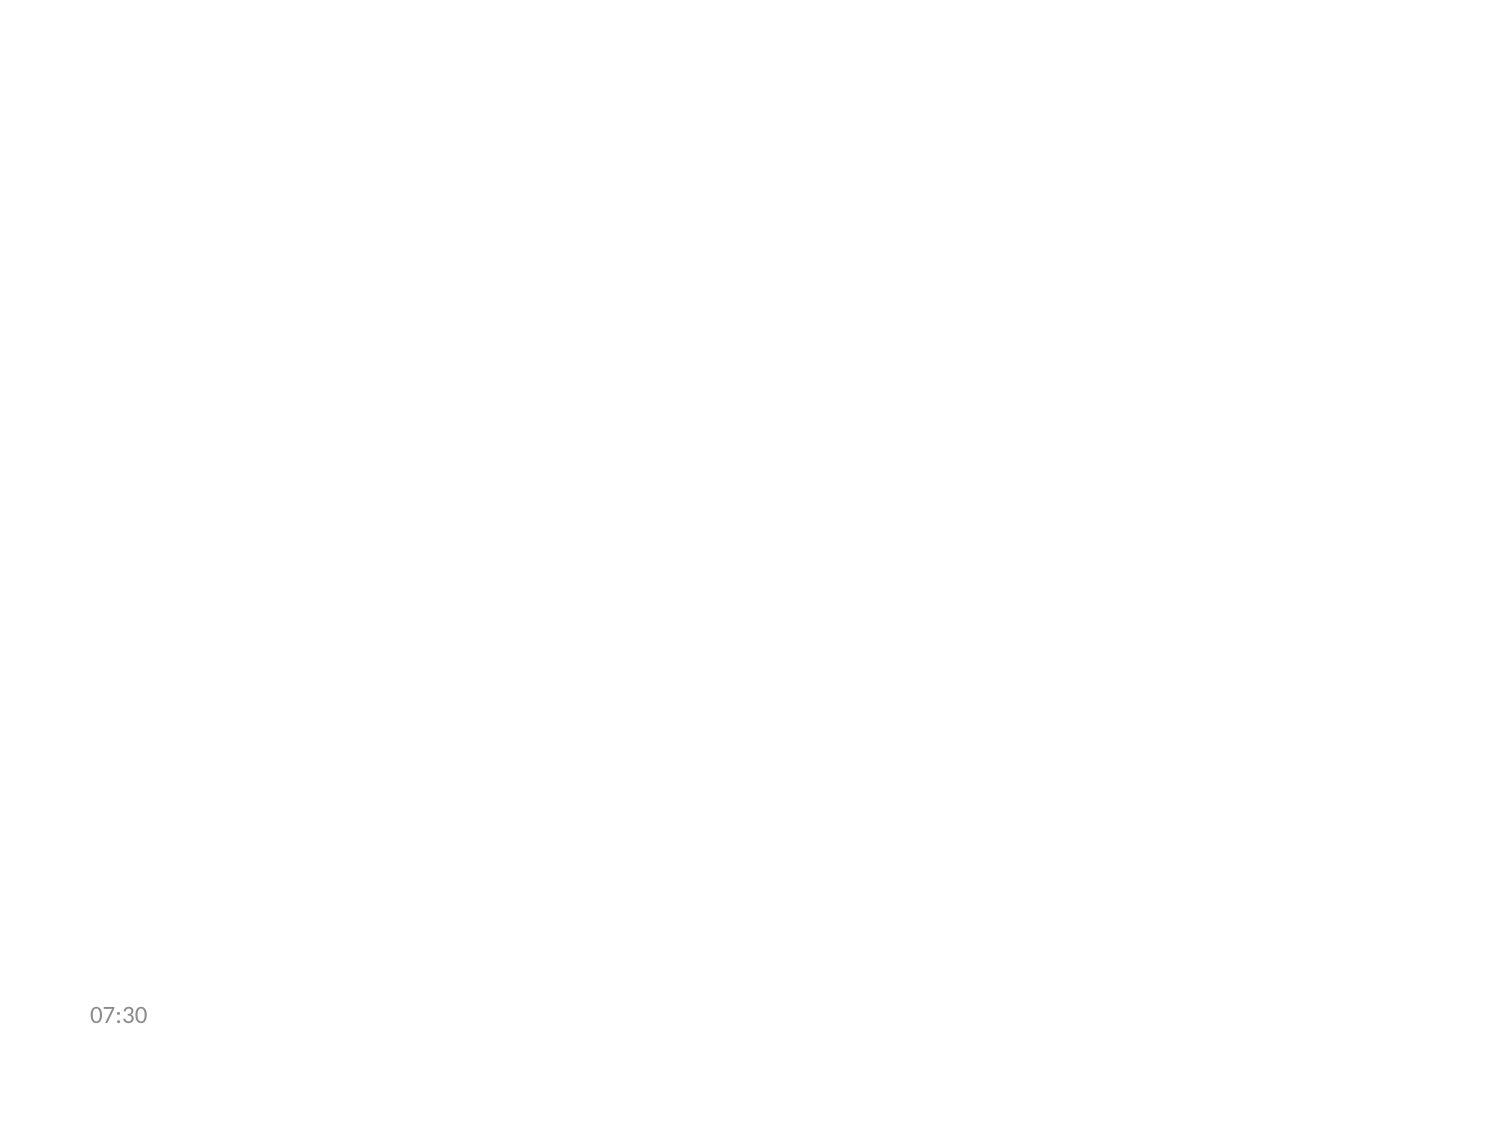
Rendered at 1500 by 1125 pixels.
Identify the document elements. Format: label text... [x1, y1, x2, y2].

text_box 15:35 [75, 983, 425, 1044]
